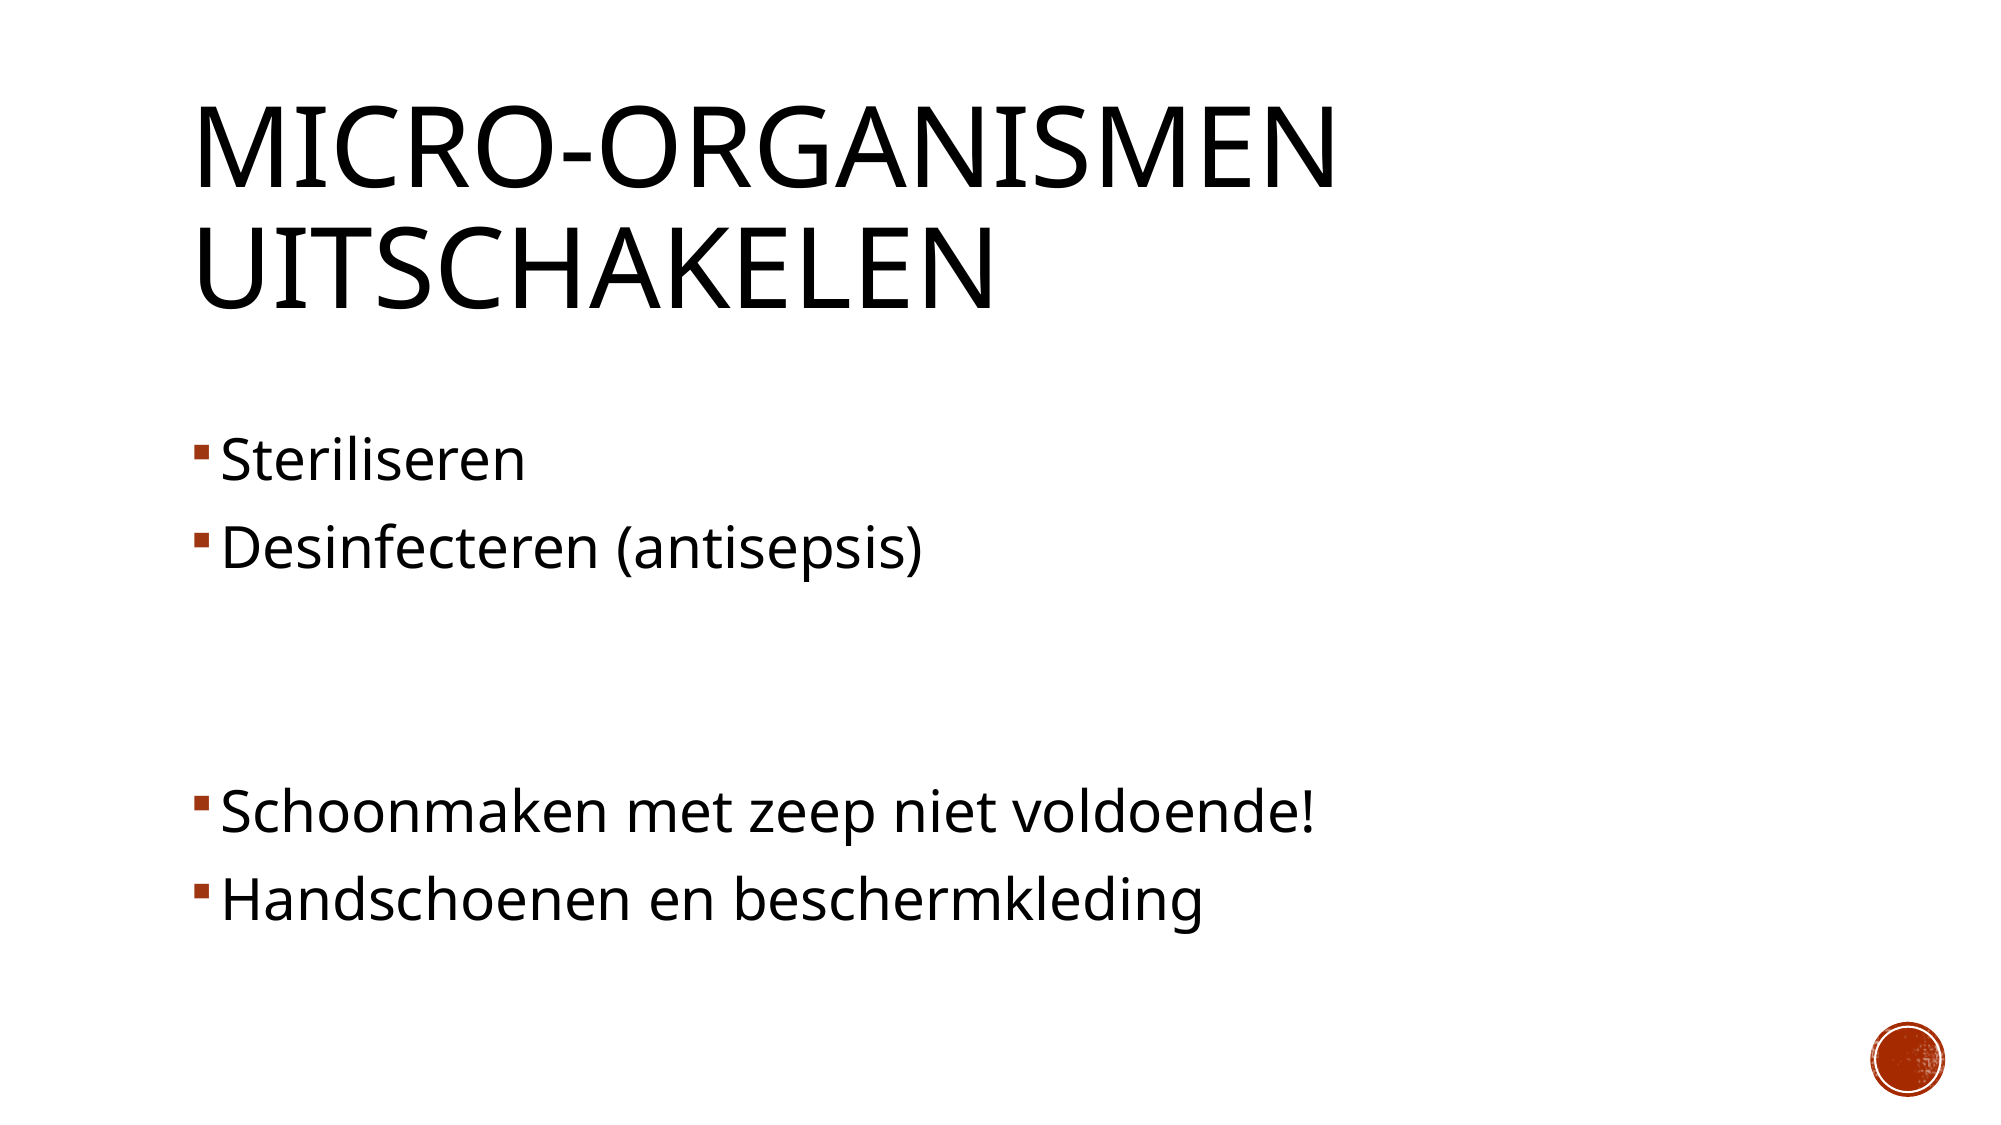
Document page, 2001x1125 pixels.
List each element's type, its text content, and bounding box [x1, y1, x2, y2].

title Micro-organismen uitschakelen [175, 79, 1826, 344]
list Steriliseren Desinfecteren (antisepsis) Schoonmaken met zeep niet voldoende! Handschoenen en beschermkleding [175, 348, 1826, 1013]
